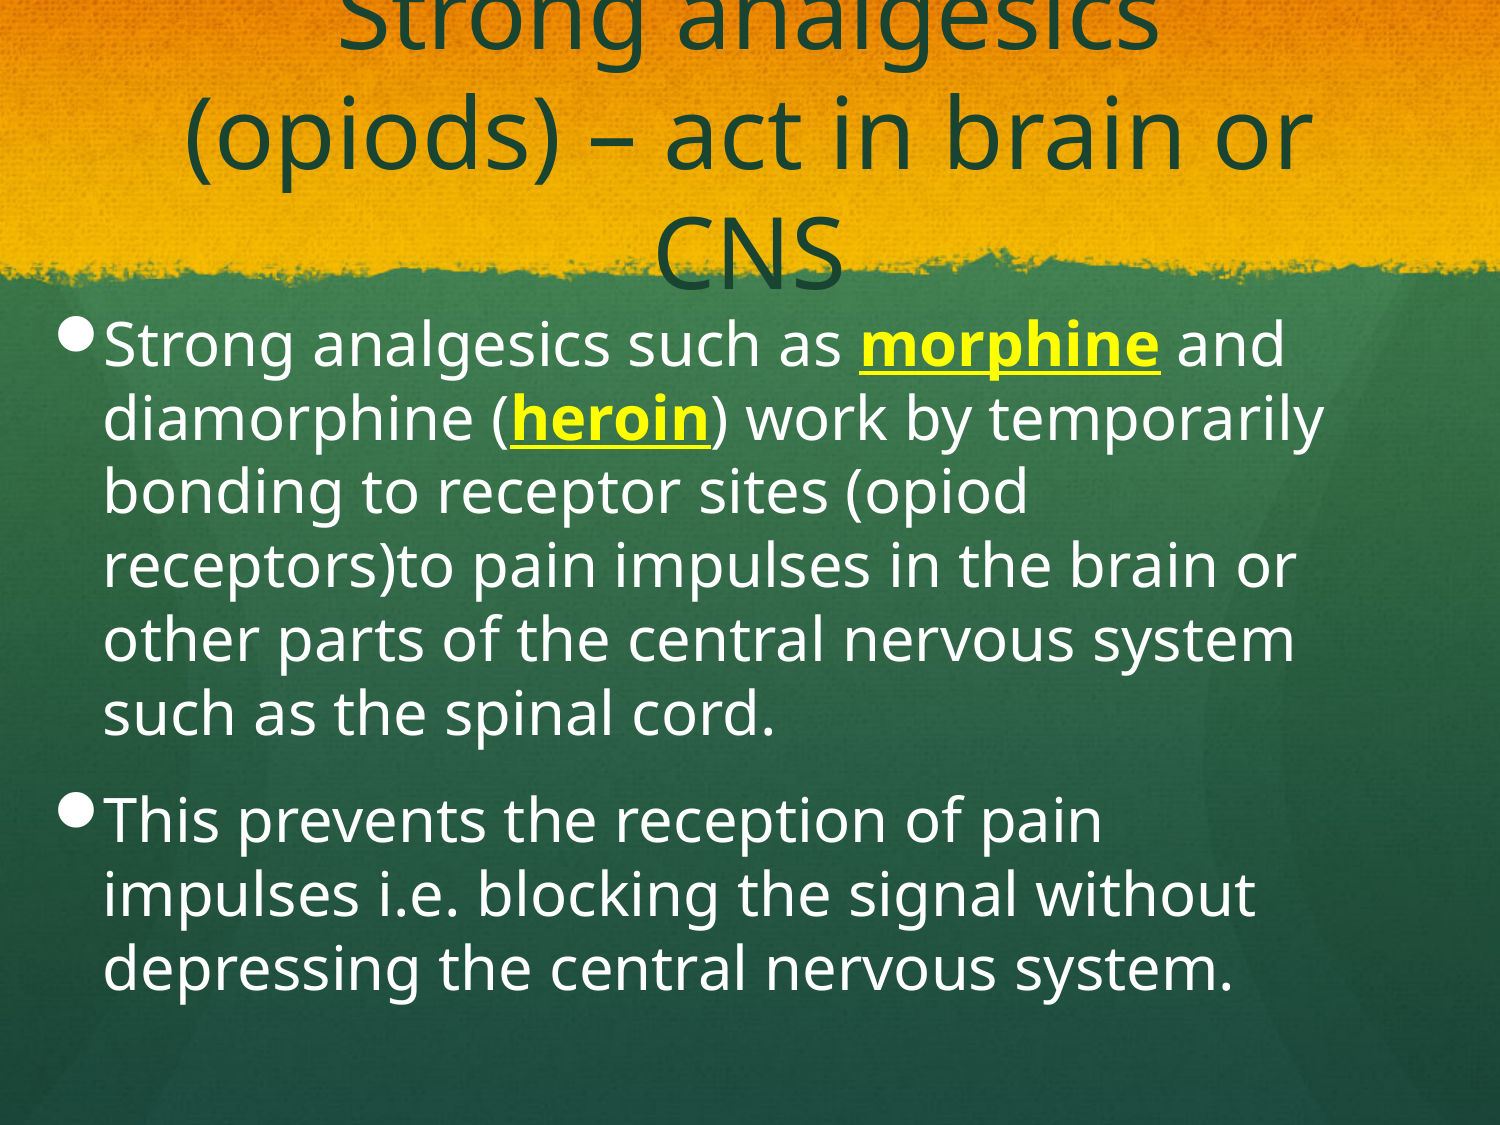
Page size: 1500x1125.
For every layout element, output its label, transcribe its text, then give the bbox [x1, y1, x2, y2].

picture [0, 0, 1500, 1125]
list Strong analgesics such as morphine and diamorphine (heroin) work by temporarily bonding to receptor sites (opiod receptors)to pain impulses in the brain or other parts of the central nervous system such as the spinal cord. This prevents the reception of pain impulses i.e. blocking the signal without depressing the central nervous system. [38, 297, 1375, 1026]
title Strong analgesics (opiods) – act in brain or CNS [125, 13, 1375, 246]
